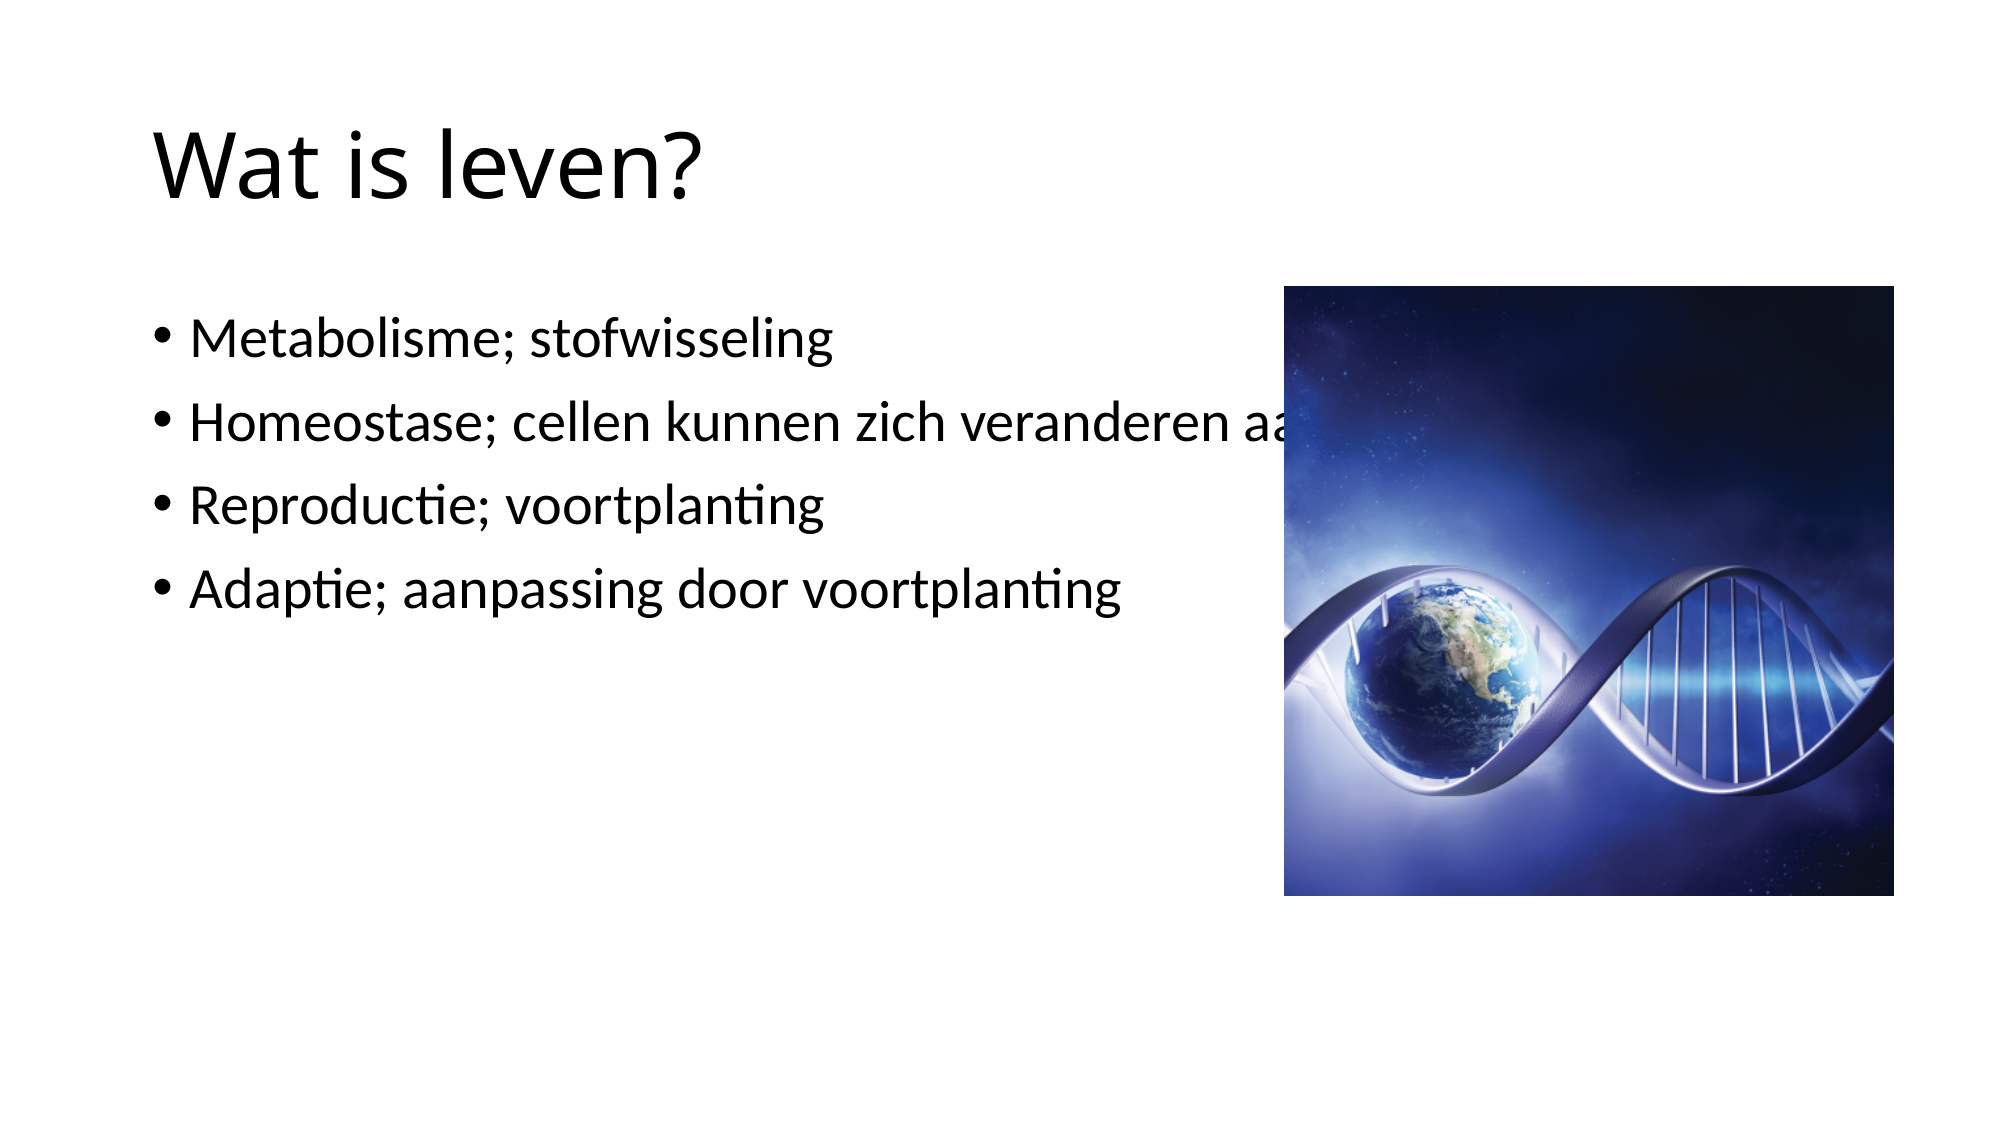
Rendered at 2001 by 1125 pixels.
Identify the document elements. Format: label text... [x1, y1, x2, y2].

list Metabolisme; stofwisseling Homeostase; cellen kunnen zich veranderen aan de omgeving Reproductie; voortplanting Adaptie; aanpassing door voortplanting [137, 299, 1863, 1014]
title Wat is leven? [137, 59, 1863, 278]
picture [1284, 286, 1894, 896]
